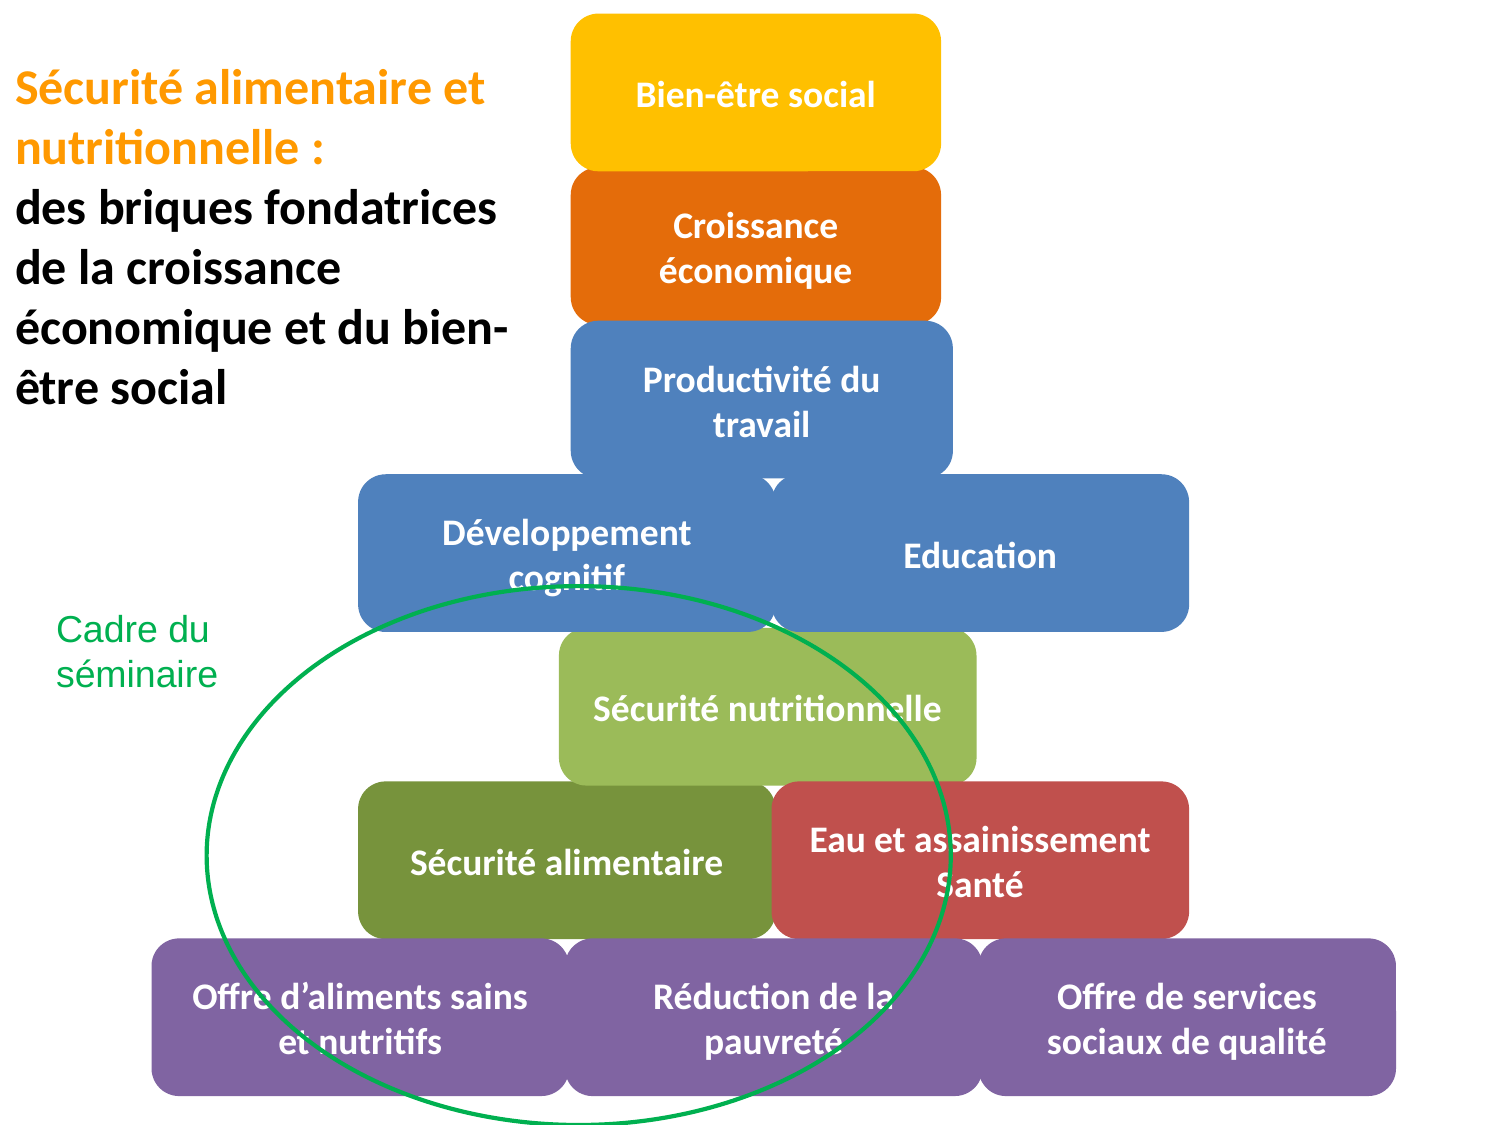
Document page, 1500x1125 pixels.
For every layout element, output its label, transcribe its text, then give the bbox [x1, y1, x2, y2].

text_box [204, 584, 953, 1125]
text_box Bien-être social [570, 13, 942, 172]
text_box Réduction de la pauvreté [753, 938, 980, 1097]
text_box Offre d’aliments sains et nutritifs [151, 938, 404, 1097]
text_box Education [771, 474, 1190, 632]
text_box Offre de services sociaux de qualité [978, 938, 1397, 1097]
text_box Productivité du travail [570, 320, 953, 479]
text_box Croissance économique [570, 169, 942, 323]
text_box Cadre du séminaire [41, 597, 337, 703]
text_box Développement cognitif [358, 474, 774, 629]
text_box Sécurité nutritionnelle [794, 632, 977, 781]
title Sécurité alimentaire et nutritionnelle : des briques fondatrices de la croissance économique et du bien-être social [0, 1, 550, 469]
text_box Eau et assainissement Santé [936, 781, 1190, 940]
